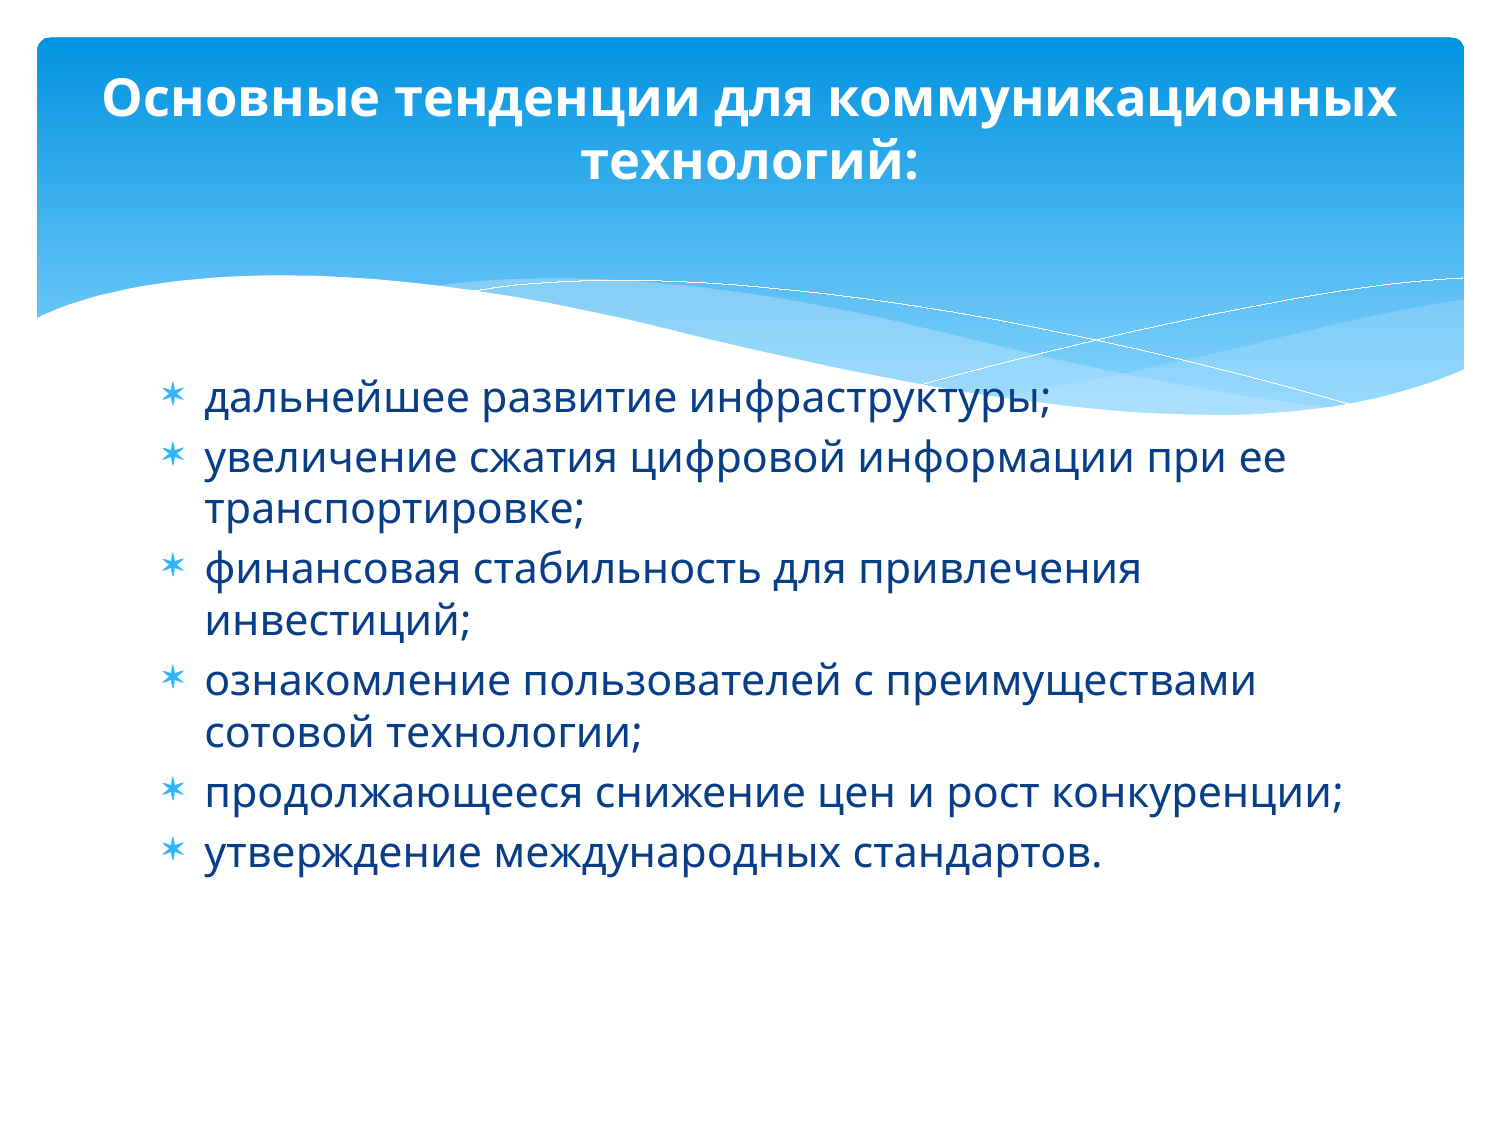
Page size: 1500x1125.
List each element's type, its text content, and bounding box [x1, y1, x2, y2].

list дальнейшее развитие инфраструктуры; увеличение сжатия цифровой информации при ее транспортировке; финансовая стабильность для привлечения инвестиций; ознакомление пользователей с преимуществами сотовой технологии; продолжающееся снижение цен и рост конкуренции; утверждение международных стандартов. [147, 361, 1363, 928]
title Основные тенденции для коммуникационных технологий: [75, 55, 1425, 261]
